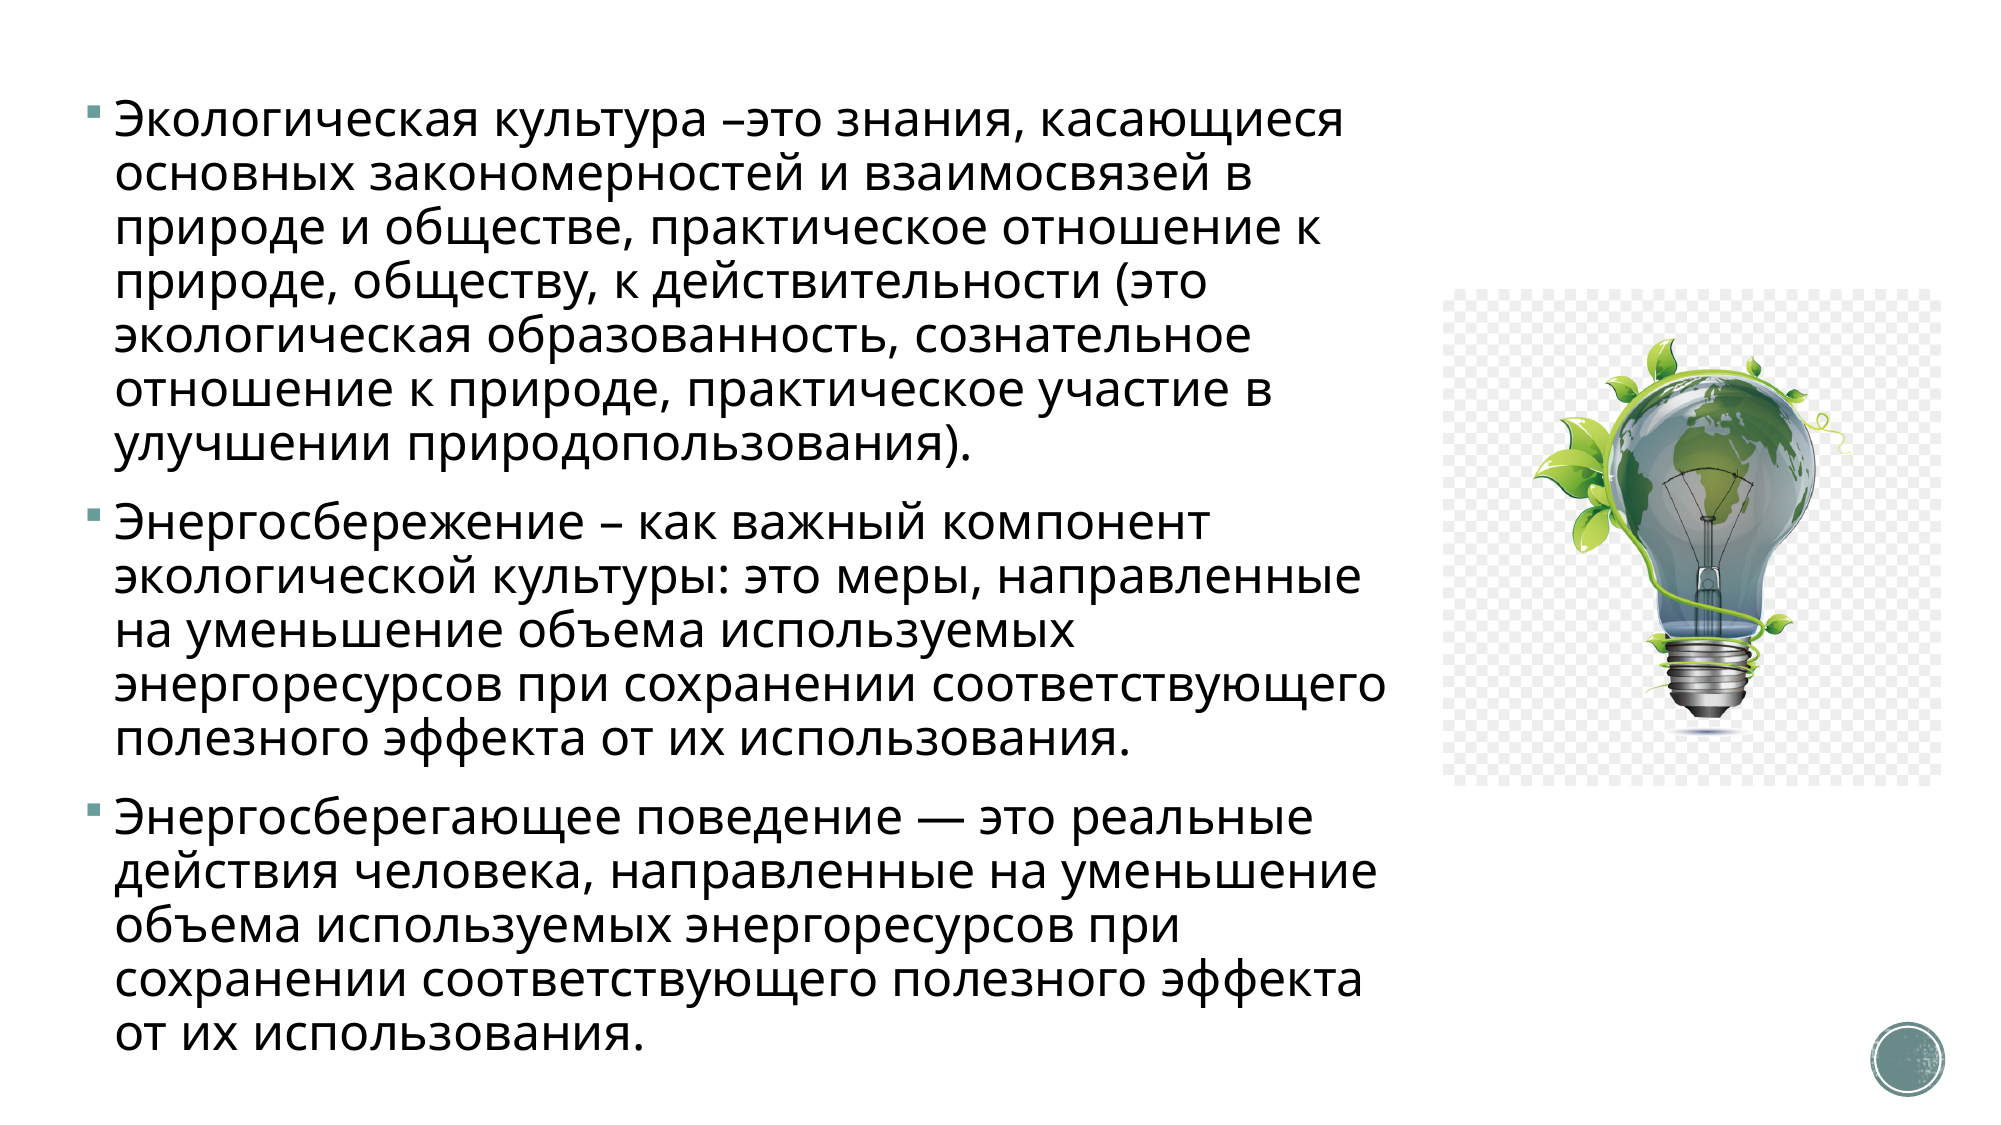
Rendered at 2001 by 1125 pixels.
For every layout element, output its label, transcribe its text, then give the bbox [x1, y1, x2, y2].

picture [1443, 289, 1941, 786]
list Экологическая культура –это знания, касающиеся основных закономерностей и взаимосвязей в природе и обществе, практическое отношение к природе, обществу, к действительности (это экологическая образованность, сознательное отношение к природе, практическое участие в улучшении природопользования). Энергосбережение – как важный компонент экологической культуры: это меры, направленные на уменьшение объема используемых энергоресурсов при сохранении соответствующего полезного эффекта от их использования. Энергосберегающее поведение — это реальные действия человека, направленные на уменьшение объема используемых энергоресурсов при сохранении соответствующего полезного эффекта от их использования. [69, 86, 1444, 827]
